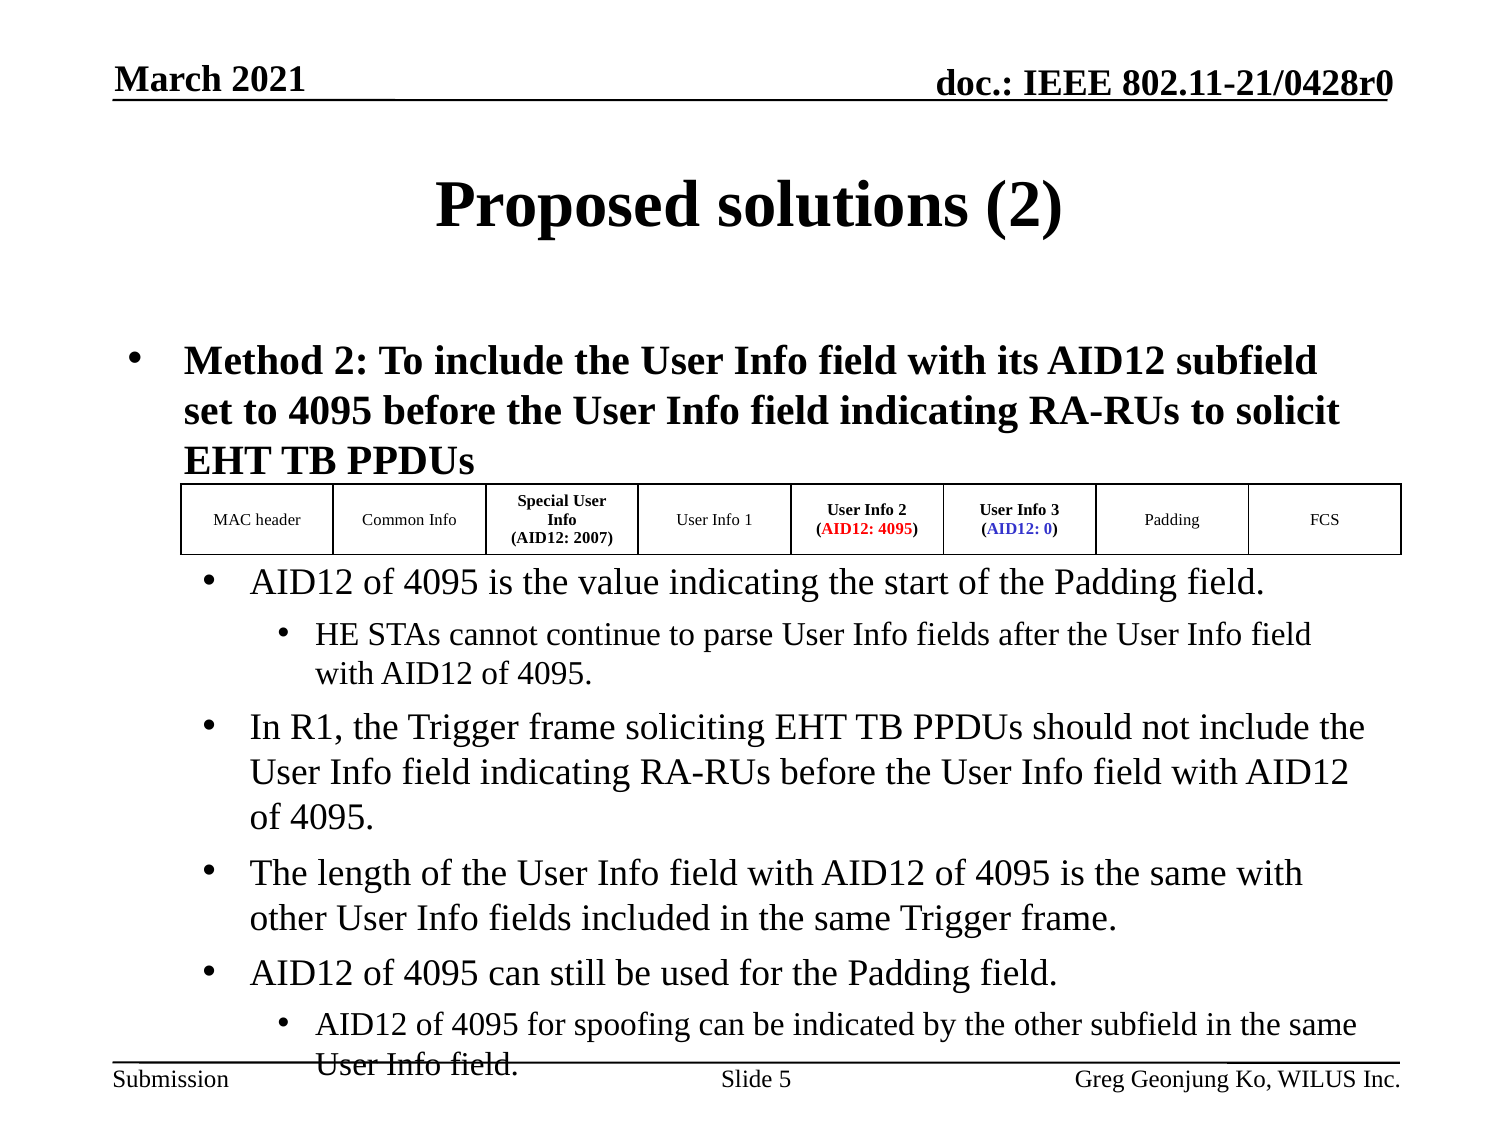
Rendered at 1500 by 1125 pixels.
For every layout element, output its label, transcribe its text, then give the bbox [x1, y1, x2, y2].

table_header User Info 2 (AID12: 4095) [792, 485, 943, 554]
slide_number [114, 54, 423, 100]
list Method 2: To include the User Info field with its AID12 subfield set to 4095 before the User Info field indicating RA-RUs to solicit EHT TB PPDUs AID12 of 4095 is the value indicating the start of the Padding field. HE STAs cannot continue to parse User Info fields after the User Info field with AID12 of 4095. In R1, the Trigger frame soliciting EHT TB PPDUs should not include the User Info field indicating RA-RUs before the User Info field with AID12 of 4095. The length of the User Info field with AID12 of 4095 is the same with other User Info fields included in the same Trigger frame. AID12 of 4095 can still be used for the Padding field. AID12 of 4095 for spoofing can be indicated by the other subfield in the same User Info field. [112, 324, 1388, 1000]
table_header User Info 3 (AID12: 0) [944, 485, 1095, 554]
table_header Special User Info (AID12: 2007) [487, 485, 637, 554]
table_header Common Info [334, 485, 485, 554]
table_header MAC header [182, 485, 332, 554]
footer Greg Geonjung Ko, WILUS Inc. [878, 1061, 1402, 1093]
table_header FCS [1249, 485, 1400, 554]
slide_number Slide 5 [712, 1061, 800, 1123]
table_header Padding [1097, 485, 1248, 554]
title Proposed solutions (2) [112, 112, 1388, 288]
table_header User Info 1 [639, 485, 790, 554]
